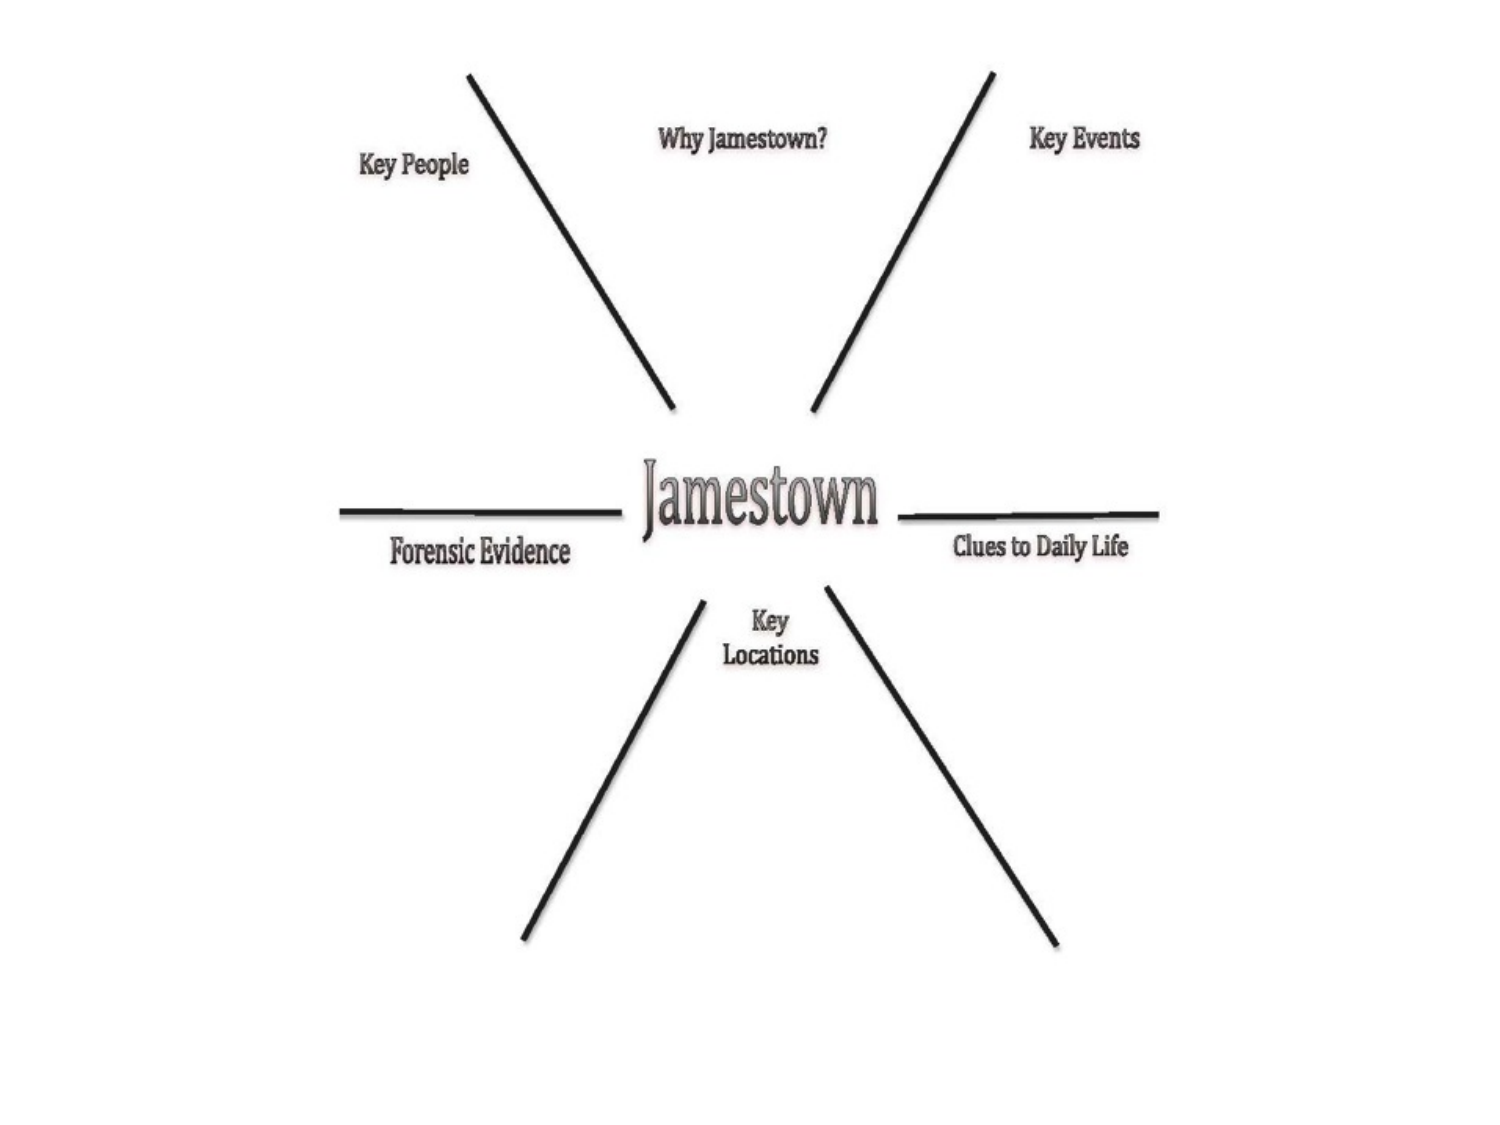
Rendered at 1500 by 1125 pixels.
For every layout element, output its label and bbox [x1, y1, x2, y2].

picture [315, 0, 1185, 1125]
